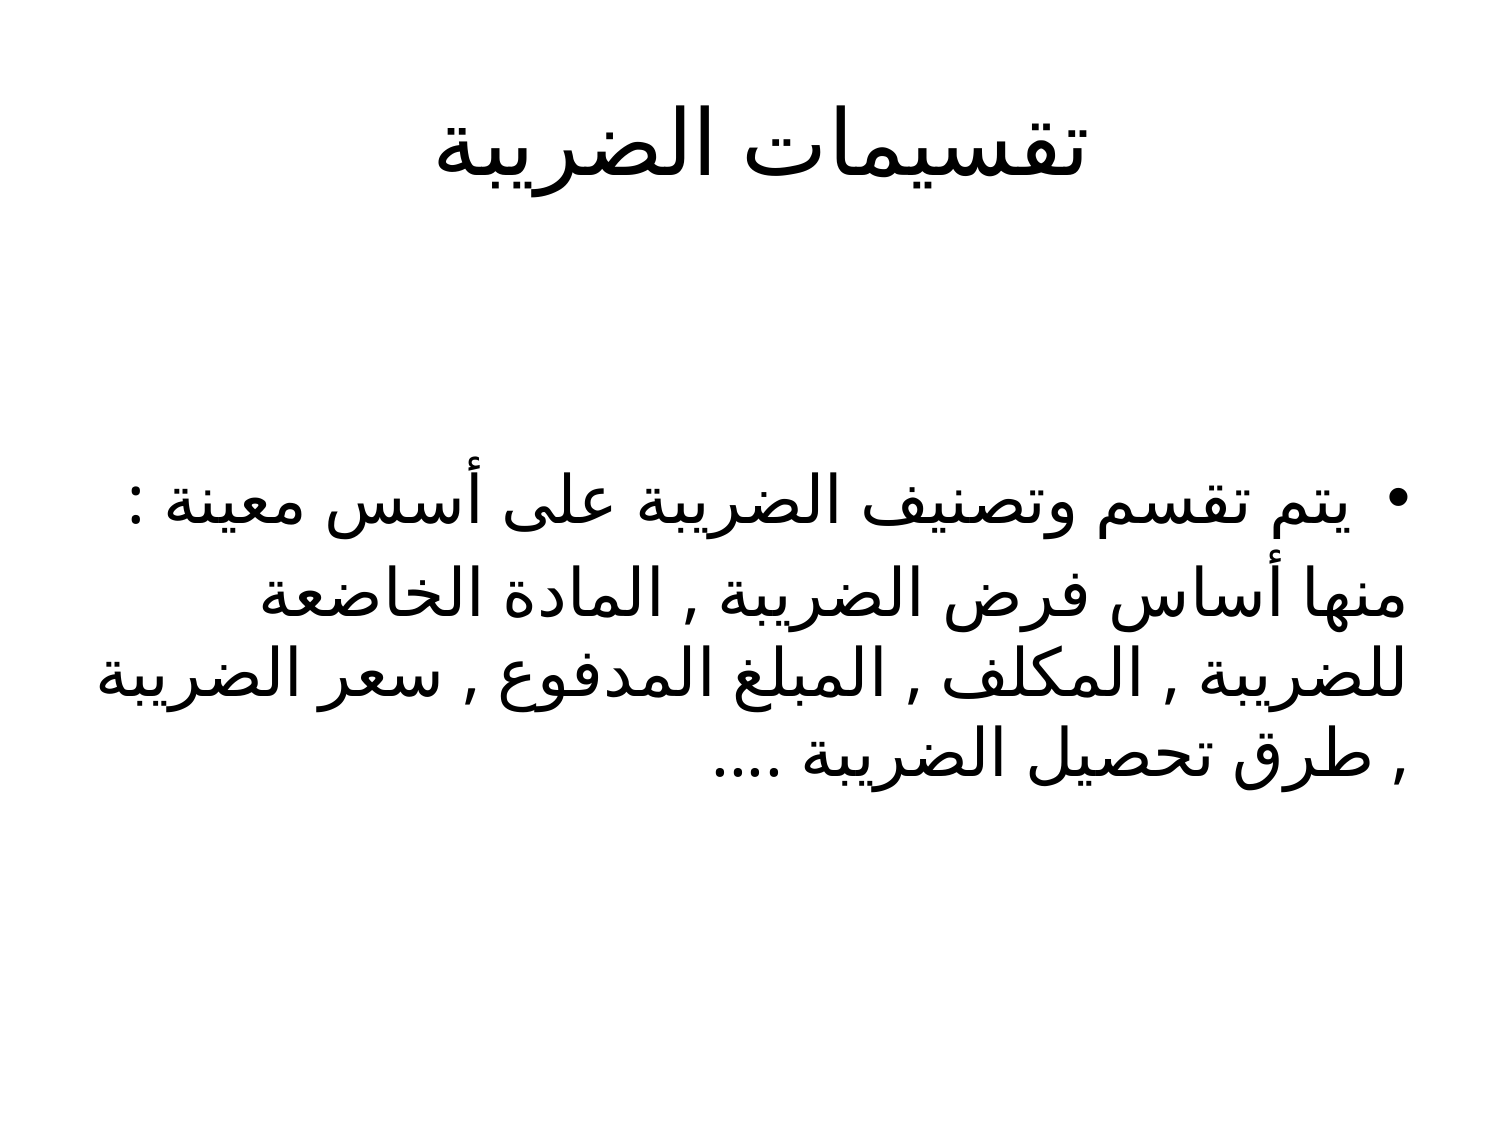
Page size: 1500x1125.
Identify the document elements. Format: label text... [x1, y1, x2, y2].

title تقسيمات الضريبة [75, 45, 1425, 233]
list يتم تقسم وتصنيف الضريبة على أسس معينة : منها أساس فرض الضريبة , المادة الخاضعة للضريبة , المكلف , المبلغ المدفوع , سعر الضريبة , طرق تحصيل الضريبة .... [75, 262, 1425, 1005]
